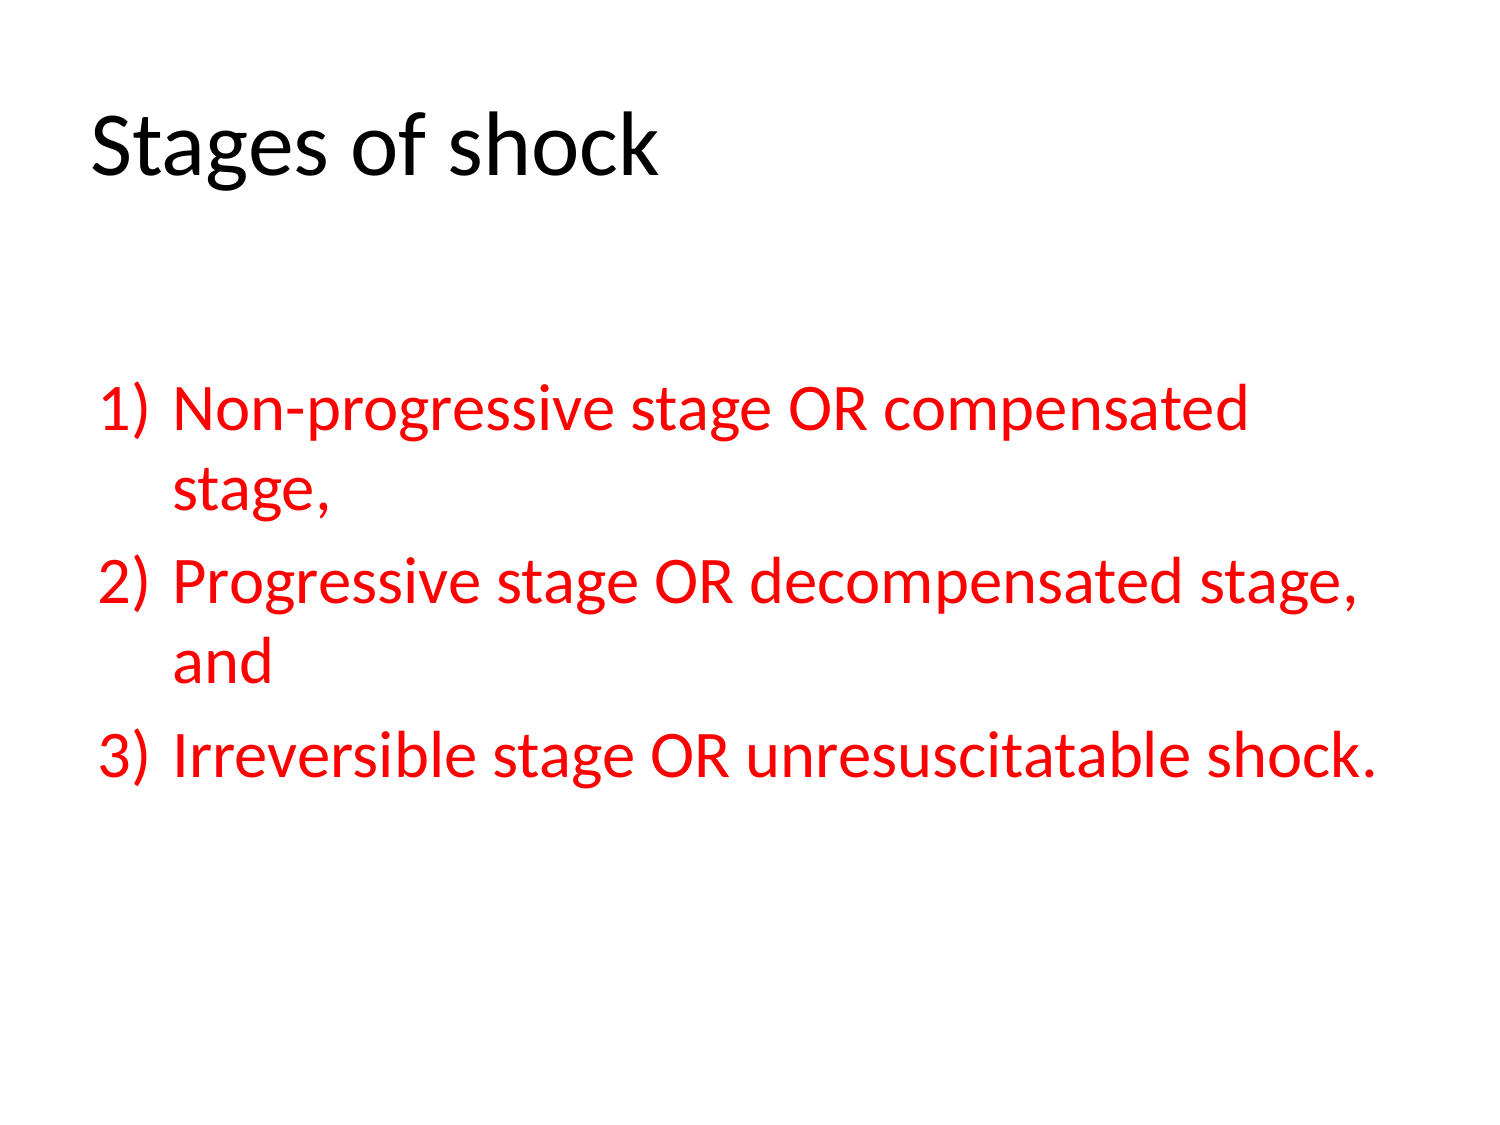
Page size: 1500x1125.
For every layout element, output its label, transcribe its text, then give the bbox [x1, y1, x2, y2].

list Non-progressive stage OR compensated stage, Progressive stage OR decompensated stage, and Irreversible stage OR unresuscitatable shock. [75, 262, 1425, 1005]
title Stages of shock [75, 45, 1425, 233]
